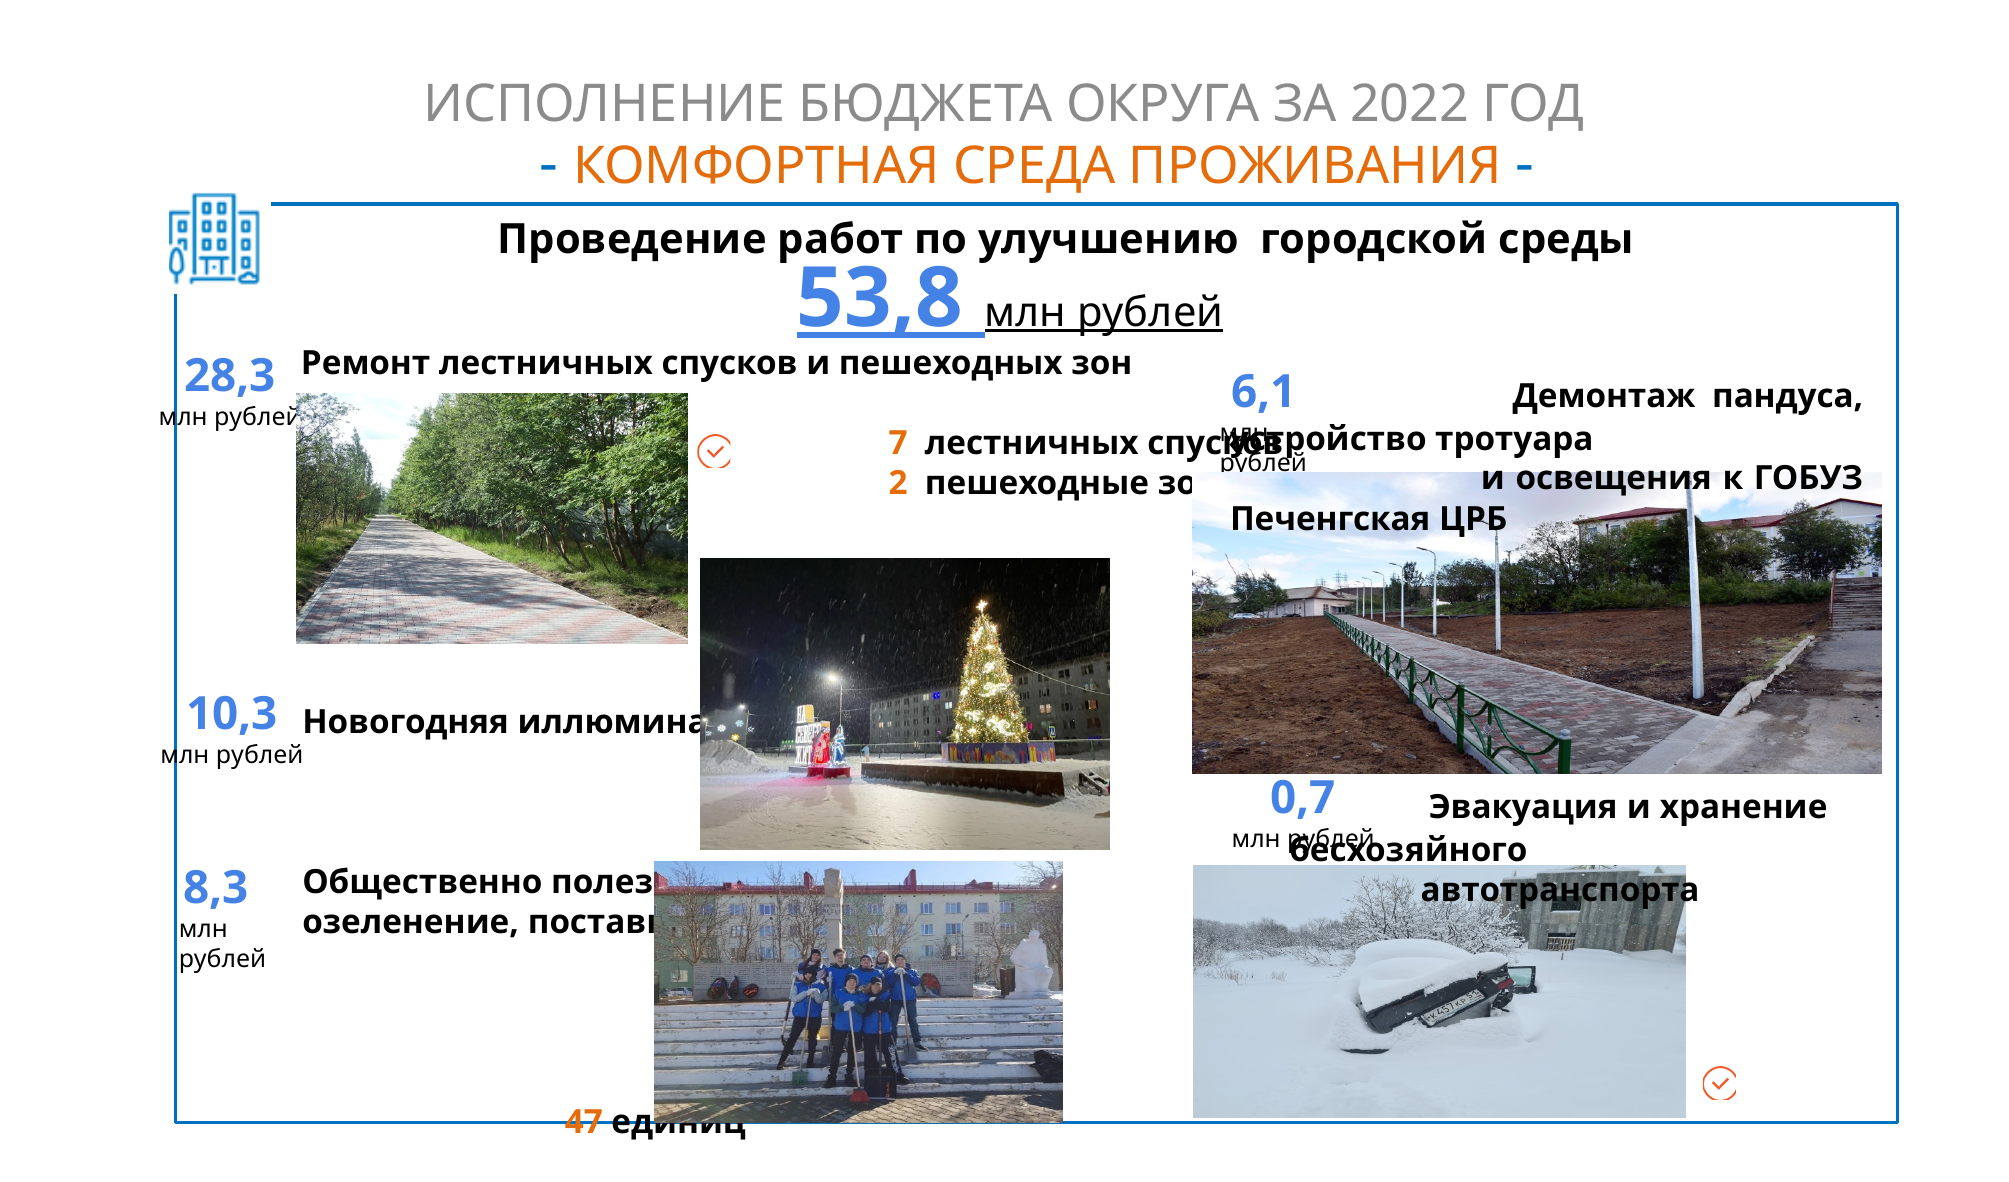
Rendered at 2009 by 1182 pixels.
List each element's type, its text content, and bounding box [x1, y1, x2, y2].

text_box Демонтаж пандуса, устройство тротуара и освещения к ГОБУЗ Печенгская ЦРБ [1215, 354, 1879, 471]
text_box 10,3 млн рублей [145, 676, 319, 777]
picture [1191, 472, 1882, 774]
picture [1702, 1065, 1737, 1100]
text_box 28,3 млн рублей [143, 337, 317, 438]
text_box - КОМФОРТНАЯ СРЕДА ПРОЖИВАНИЯ - [147, 118, 1926, 203]
picture [296, 393, 688, 644]
picture [1192, 865, 1686, 1119]
picture [653, 861, 1064, 1123]
title ИСПОЛНЕНИЕ БЮДЖЕТА ОКРУГА ЗА 2022 ГОД [100, 47, 1908, 154]
picture [168, 176, 271, 294]
text_box Проведение работ по улучшению городской среды Ремонт лестничных спусков и пешеходных зон 7 лестничных спусков 2 пешеходные зоны Новогодняя иллюминация Общественно полезные работы, озеленение, поставка скамеек 47 единиц [174, 202, 1900, 1124]
picture [699, 557, 1110, 851]
picture [697, 434, 731, 468]
text_box 8,3 млн рублей [163, 849, 294, 980]
text_box 53,8 млн рублей [646, 235, 1374, 350]
text_box Эвакуация и хранение бесхозяйного автотранспорта [1215, 782, 1843, 916]
text_box 6,1 млн рублей [1204, 354, 1215, 471]
